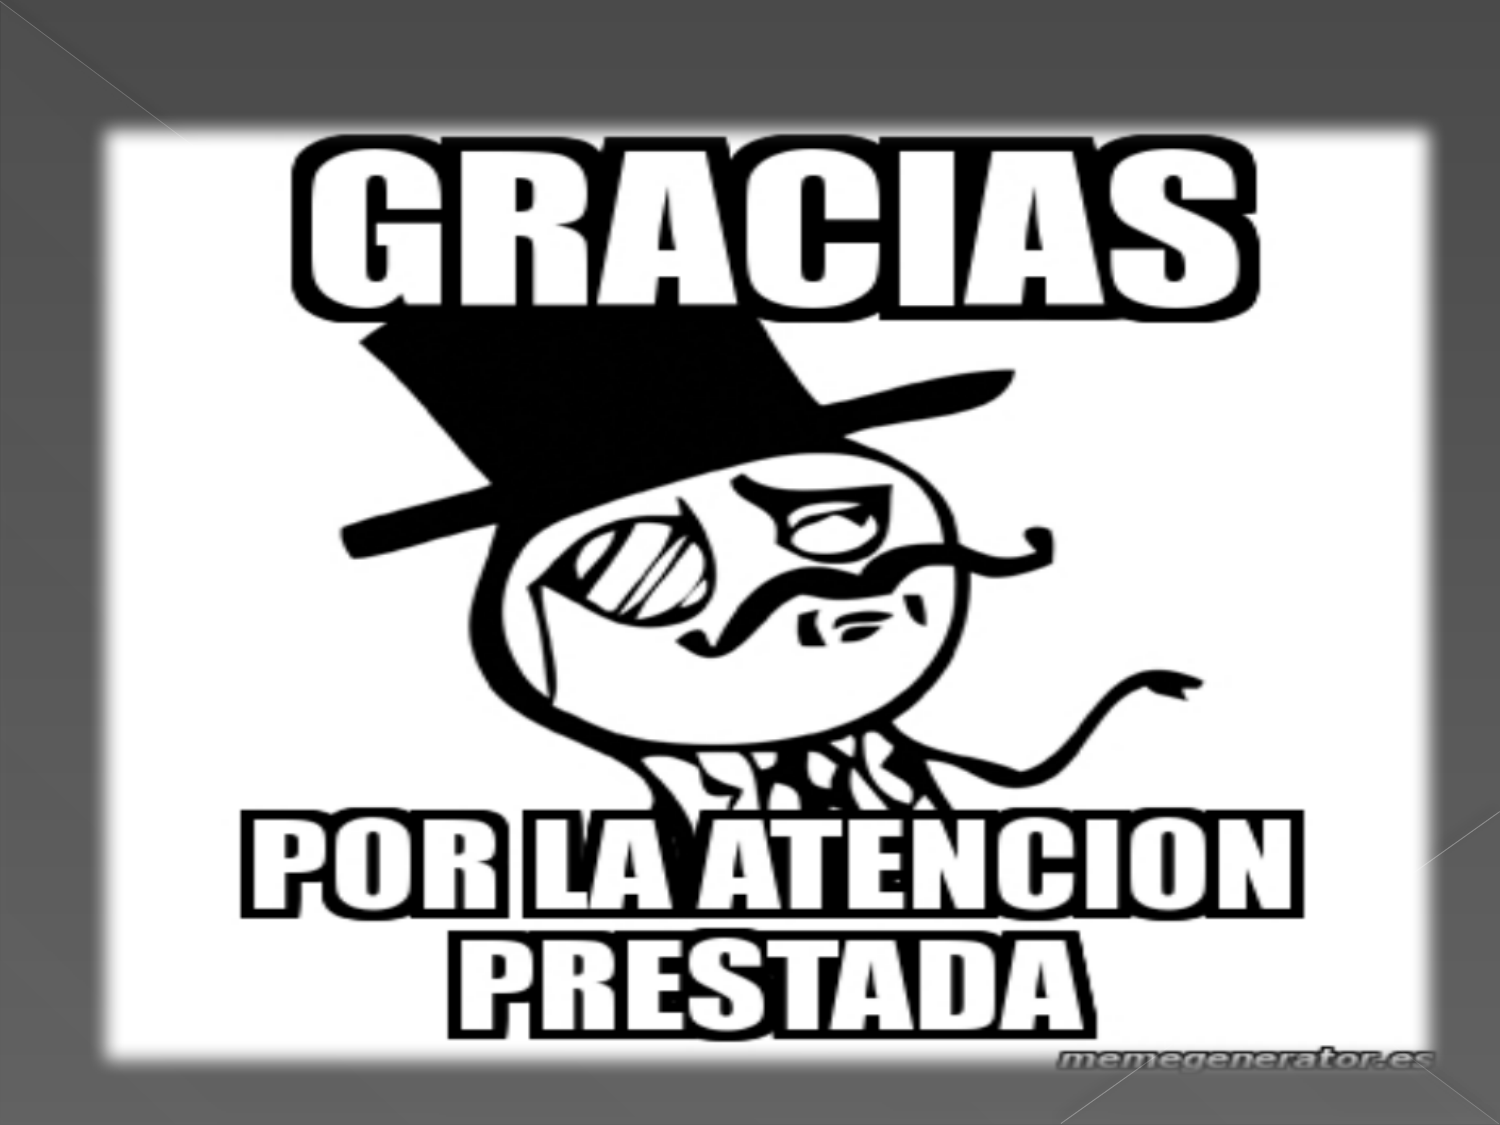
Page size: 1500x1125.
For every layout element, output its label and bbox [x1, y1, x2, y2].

picture [88, 113, 1448, 1078]
